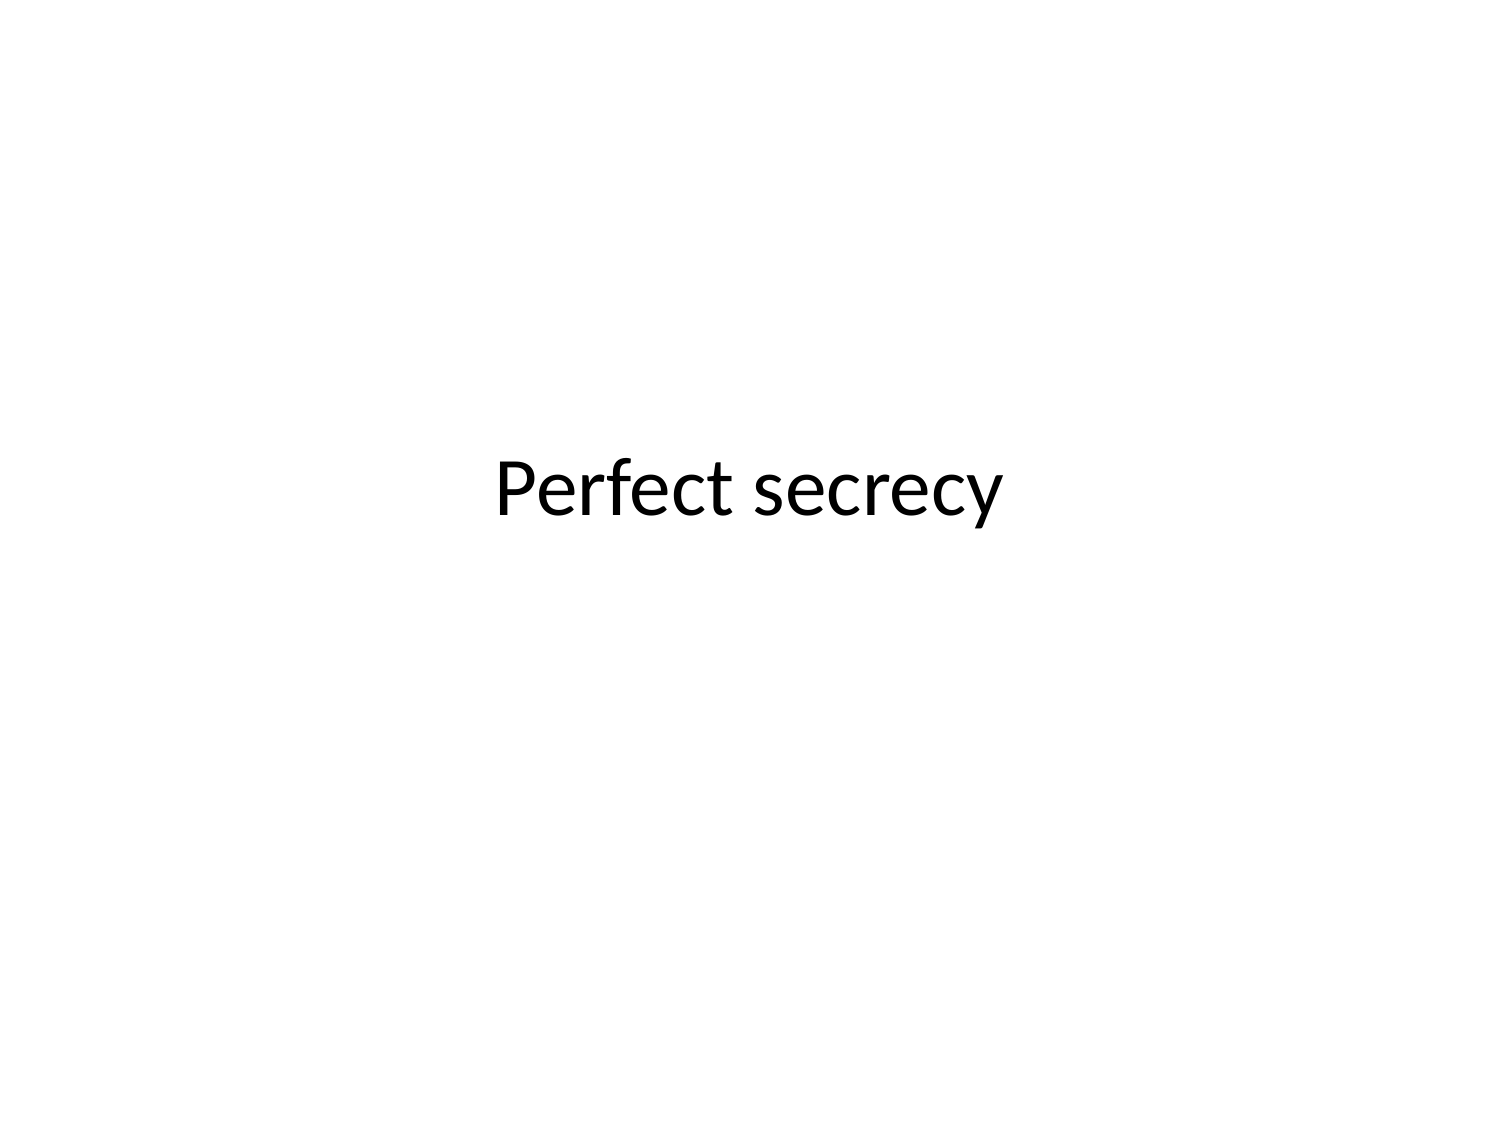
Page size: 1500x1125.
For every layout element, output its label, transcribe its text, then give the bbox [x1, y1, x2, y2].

subtitle Perfect secrecy [225, 425, 1275, 713]
